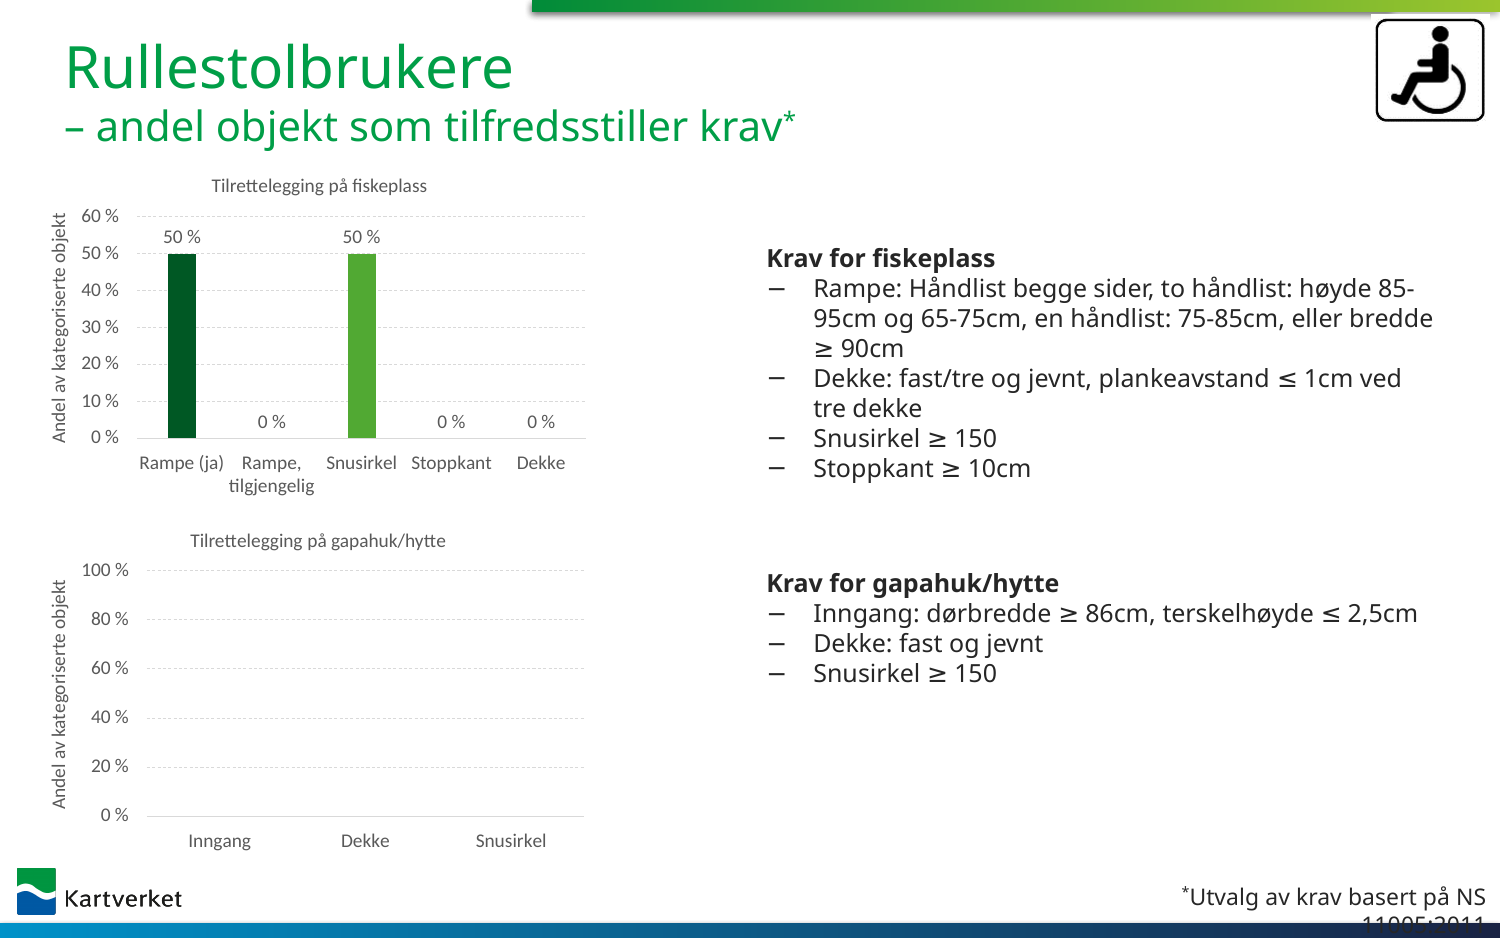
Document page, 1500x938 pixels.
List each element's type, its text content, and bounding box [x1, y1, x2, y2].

text_box Krav for fiskeplass Rampe: Håndlist begge sider, to håndlist: høyde 85-95cm og 65-75cm, en håndlist: 75-85cm, eller bredde ≥ 90cm Dekke: fast/tre og jevnt, plankeavstand ≤ 1cm ved tre dekke Snusirkel ≥ 150 Stoppkant ≥ 10cm [751, 235, 1452, 490]
text_box *Utvalg av krav basert på NS 11005:2011 [1068, 873, 1500, 938]
text_box Rullestolbrukere – andel objekt som tilfredsstiller krav* [49, 29, 1431, 158]
text_box Krav for gapahuk/hytte Inngang: dørbredde ≥ 86cm, terskelhøyde ≤ 2,5cm Dekke: fast og jevnt Snusirkel ≥ 150 [751, 560, 1452, 695]
picture [1371, 13, 1491, 127]
picture [41, 166, 598, 505]
picture [41, 520, 596, 859]
